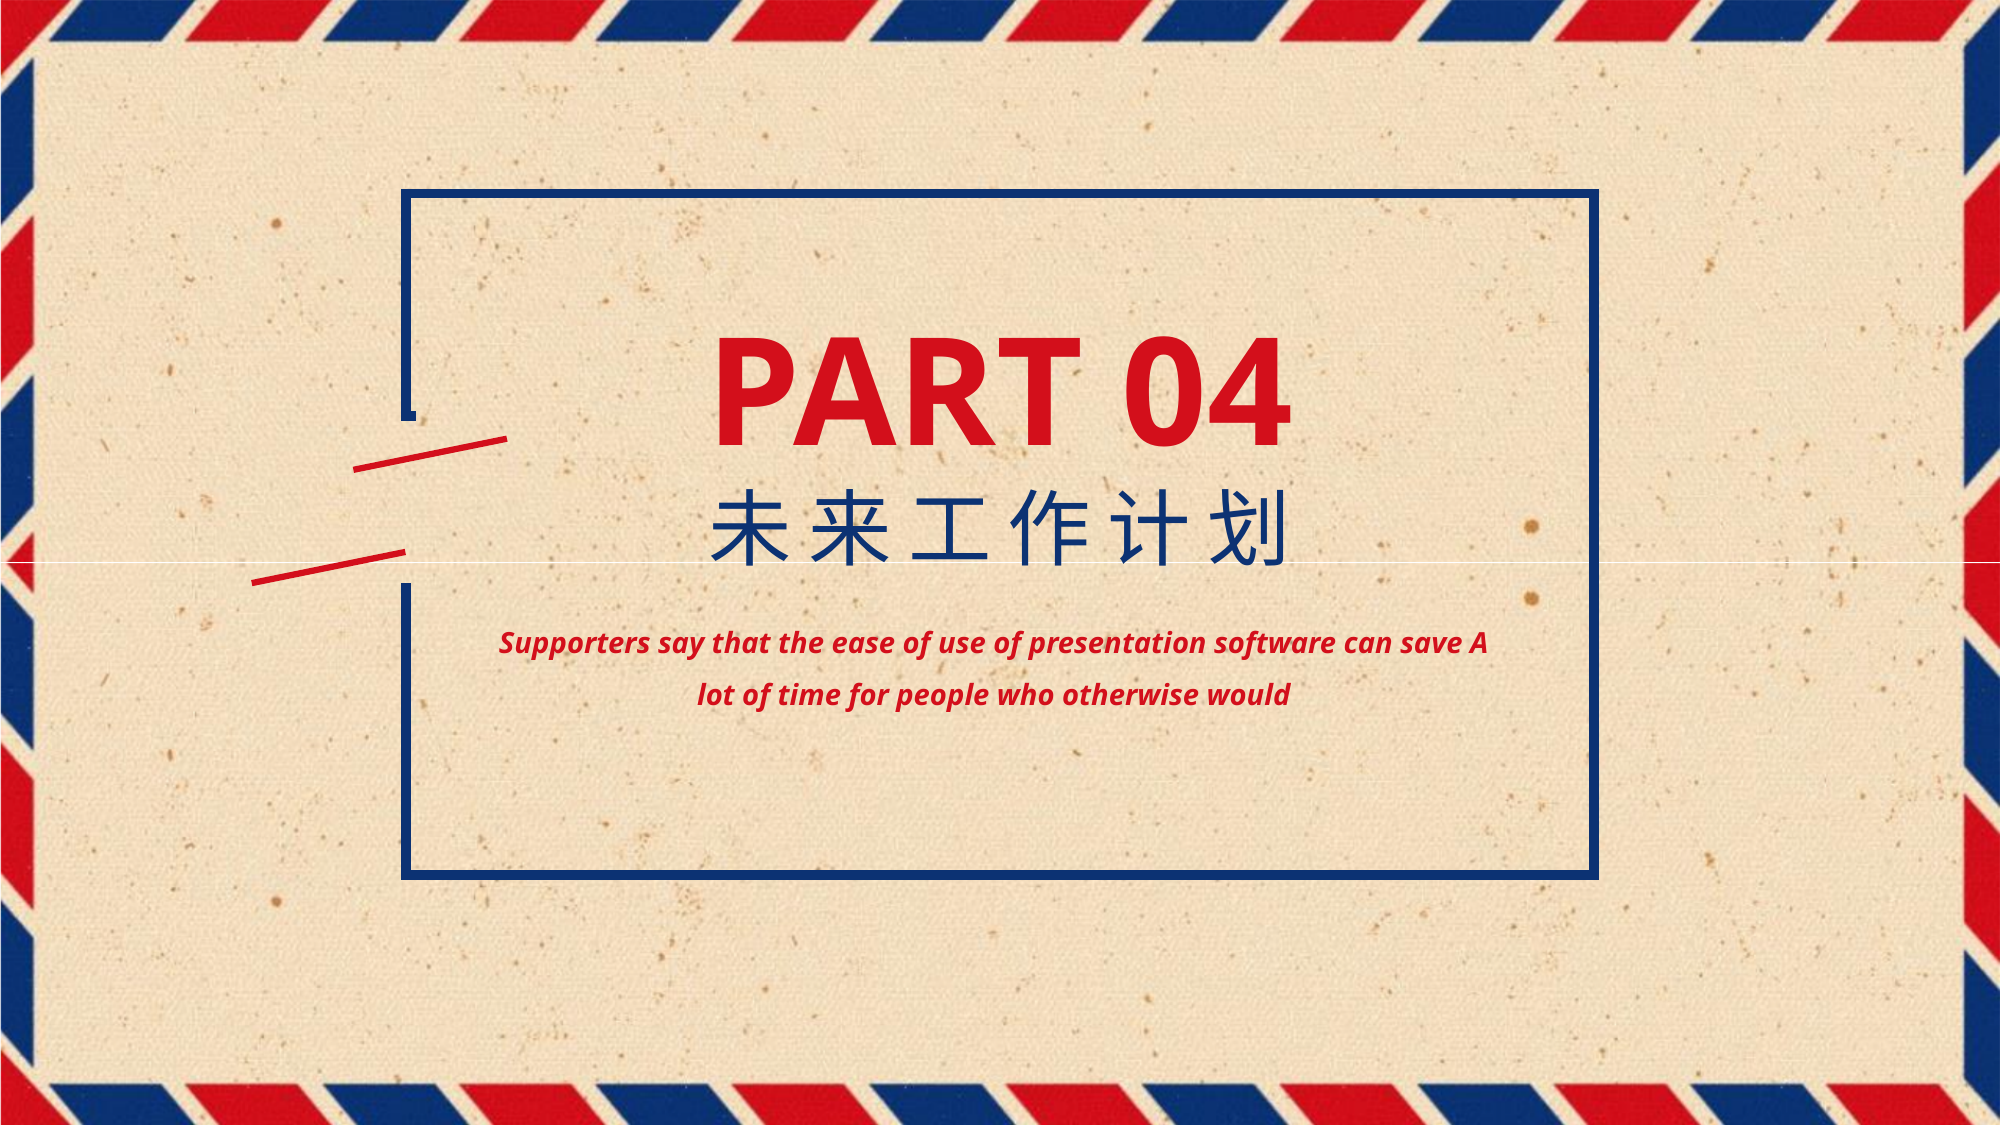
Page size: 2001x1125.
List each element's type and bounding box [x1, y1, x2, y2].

text_box [251, 193, 1595, 875]
text_box [0, 0, 2000, 1125]
